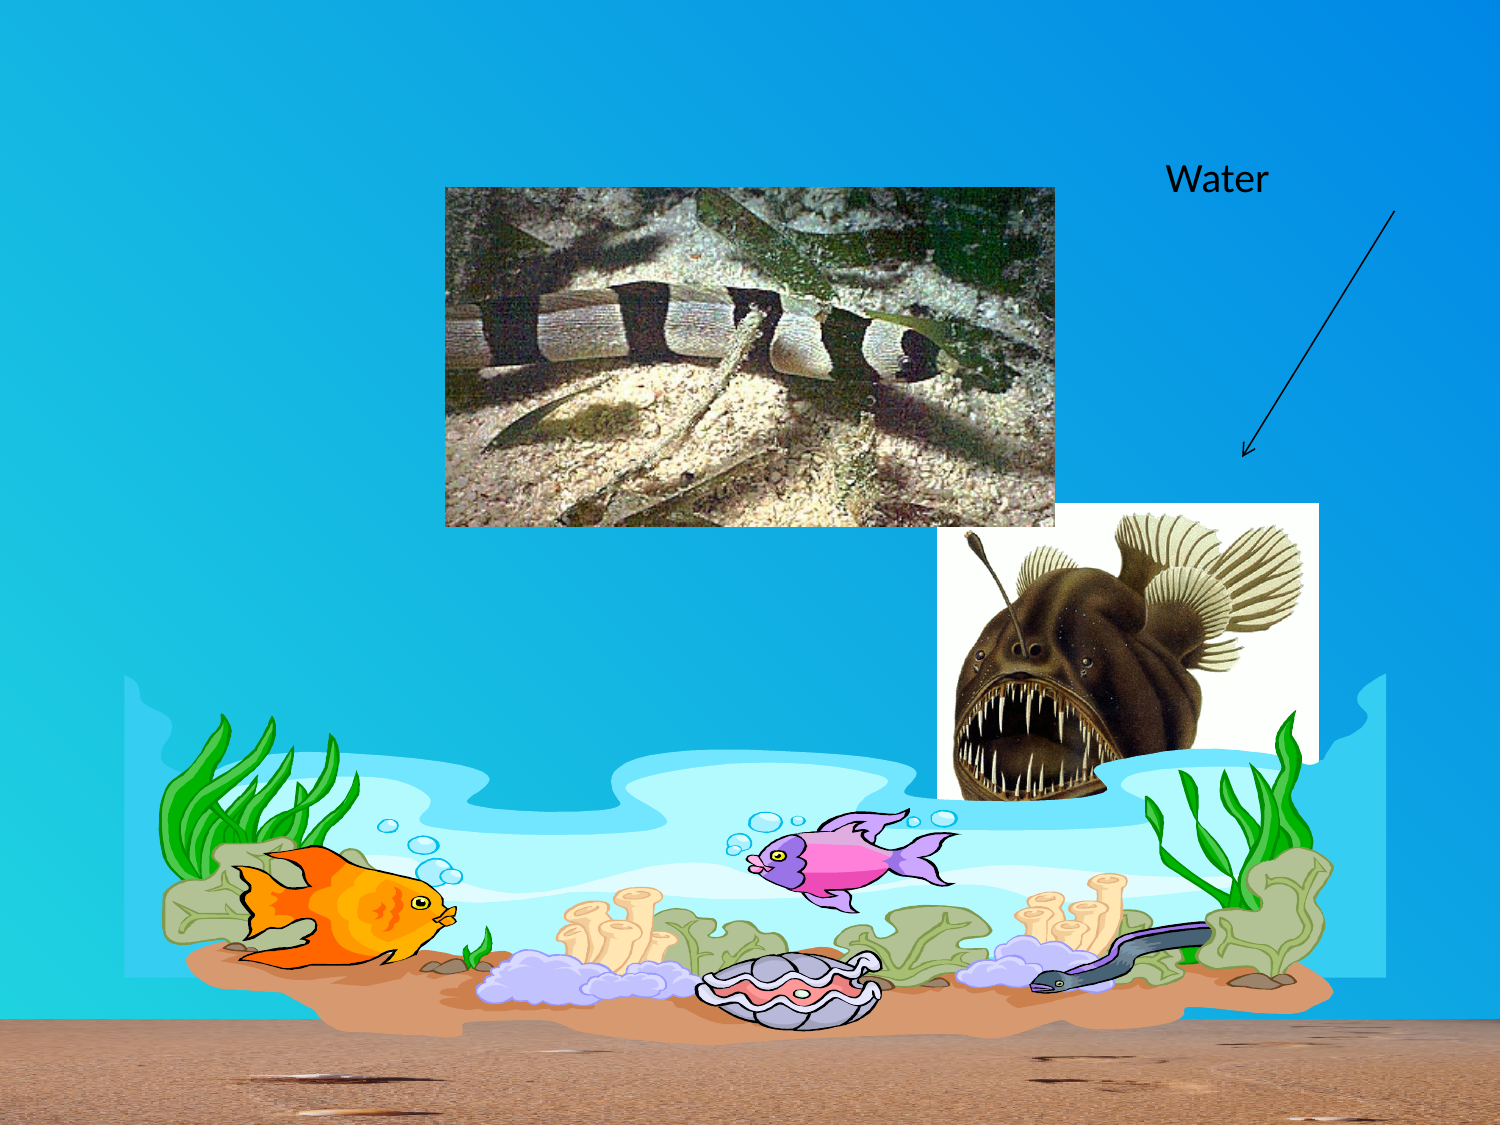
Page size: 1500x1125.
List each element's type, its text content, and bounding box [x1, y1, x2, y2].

title Water [773, 58, 1500, 293]
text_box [1195, 257, 1442, 411]
picture [0, 0, 1500, 1125]
